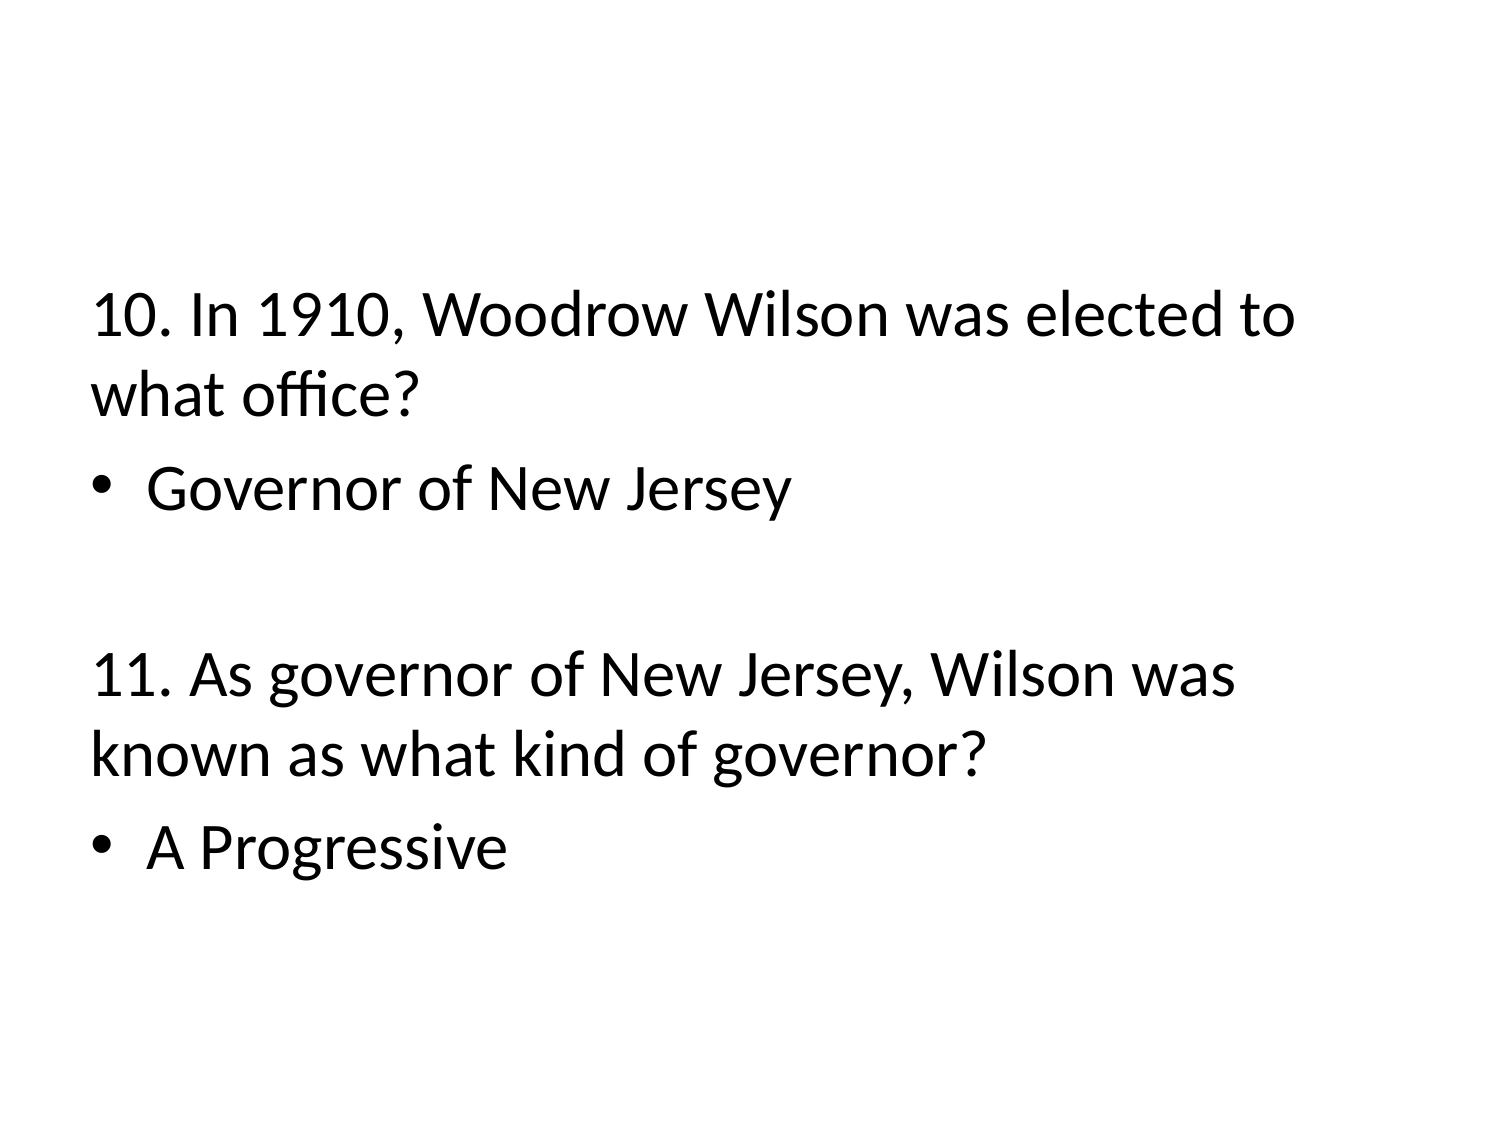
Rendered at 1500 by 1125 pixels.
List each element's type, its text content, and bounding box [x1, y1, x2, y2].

list 10. In 1910, Woodrow Wilson was elected to what office? Governor of New Jersey 11. As governor of New Jersey, Wilson was known as what kind of governor? A Progressive [75, 262, 1425, 1005]
